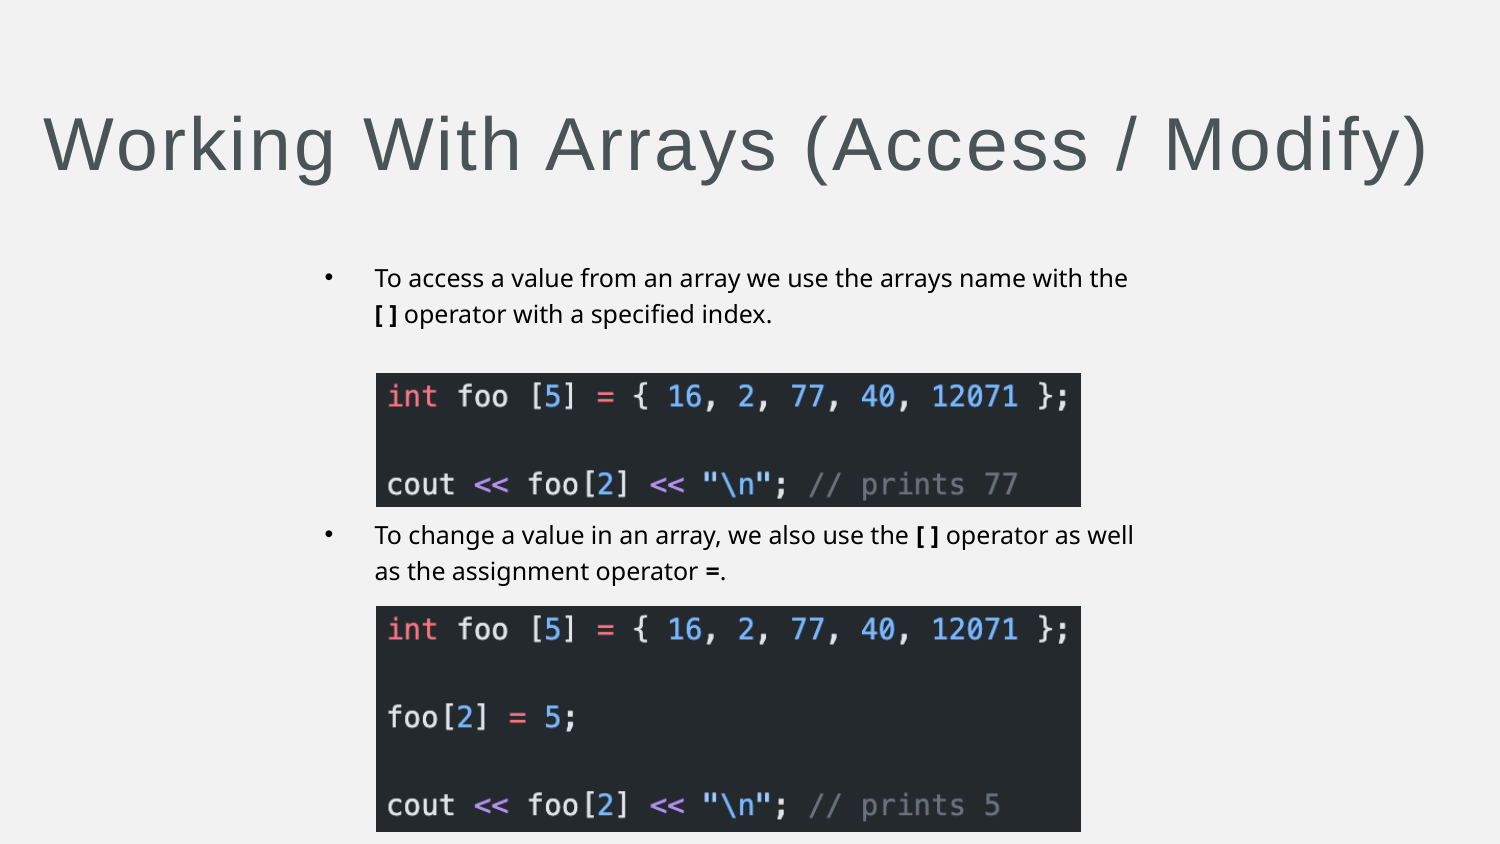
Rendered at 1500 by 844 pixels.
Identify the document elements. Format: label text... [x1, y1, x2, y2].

picture [376, 373, 1081, 507]
picture [376, 606, 1081, 832]
title Working With Arrays (Access / Modify) [31, 83, 1468, 199]
list To access a value from an array we use the arrays name with the [ ] operator with a specified index. To change a value in an array, we also use the [ ] operator as well as the assignment operator =. [289, 246, 1167, 719]
